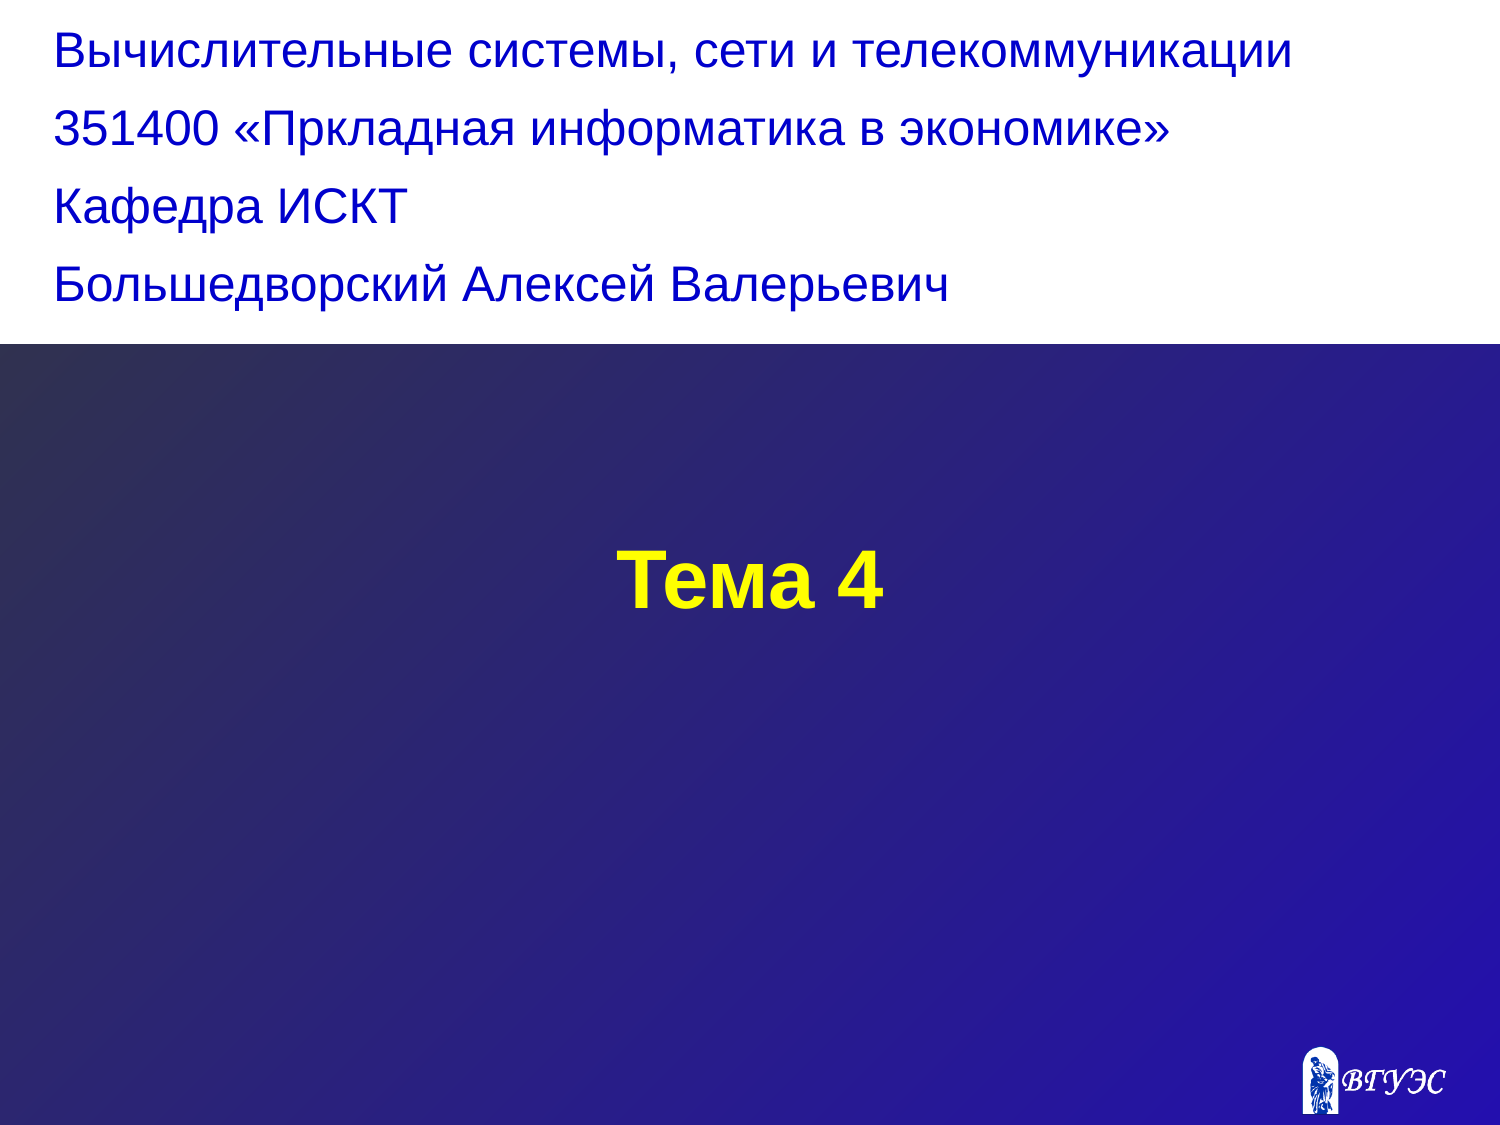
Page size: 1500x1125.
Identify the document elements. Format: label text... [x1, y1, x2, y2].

picture [1302, 1046, 1447, 1115]
text_box Вычислительные системы, сети и телекоммуникации 351400 «Пркладная информатика в экономике» Кафедра ИСКТ Большедворский Алексей Валерьевич [53, 0, 1447, 343]
text_box [0, 0, 1500, 344]
text_box Тема 4 [53, 518, 1447, 633]
text_box [53, 692, 1447, 1035]
